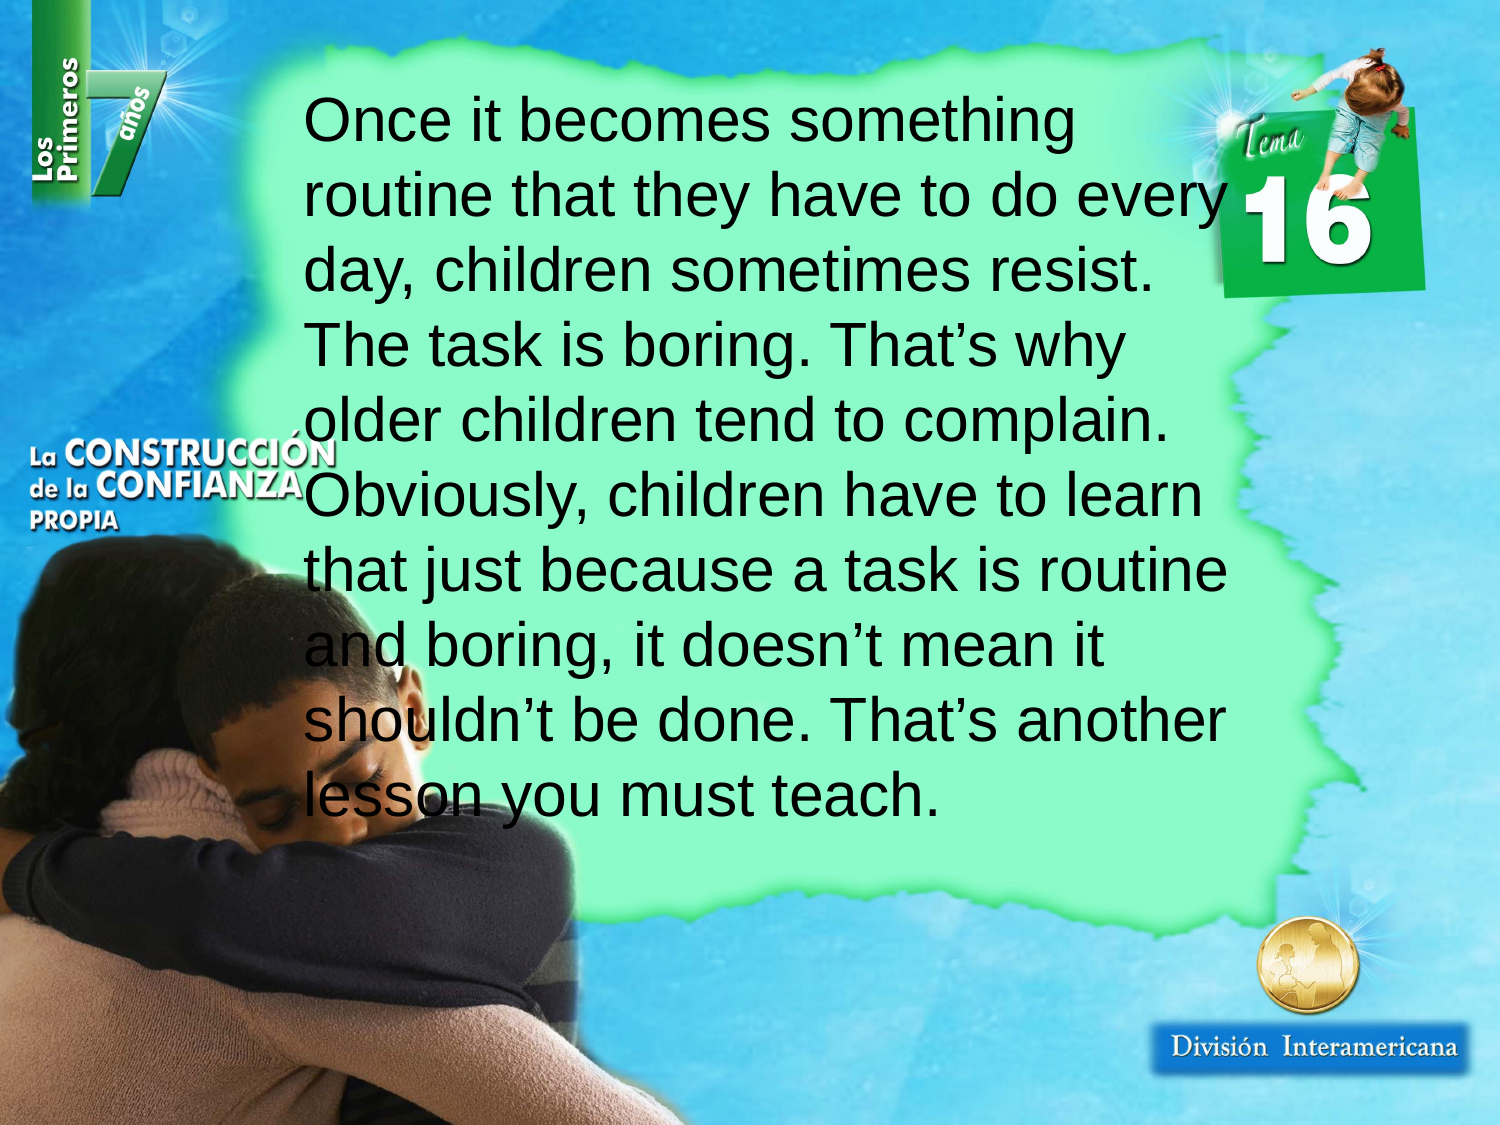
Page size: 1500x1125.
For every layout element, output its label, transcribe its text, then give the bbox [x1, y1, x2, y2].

picture [0, 0, 1500, 1125]
text_box Once it becomes something routine that they have to do every day, children sometimes resist. The task is boring. That’s why older children tend to complain. Obviously, children have to learn that just because a task is routine and boring, it doesn’t mean it shouldn’t be done. That’s another lesson you must teach. [289, 71, 1282, 836]
